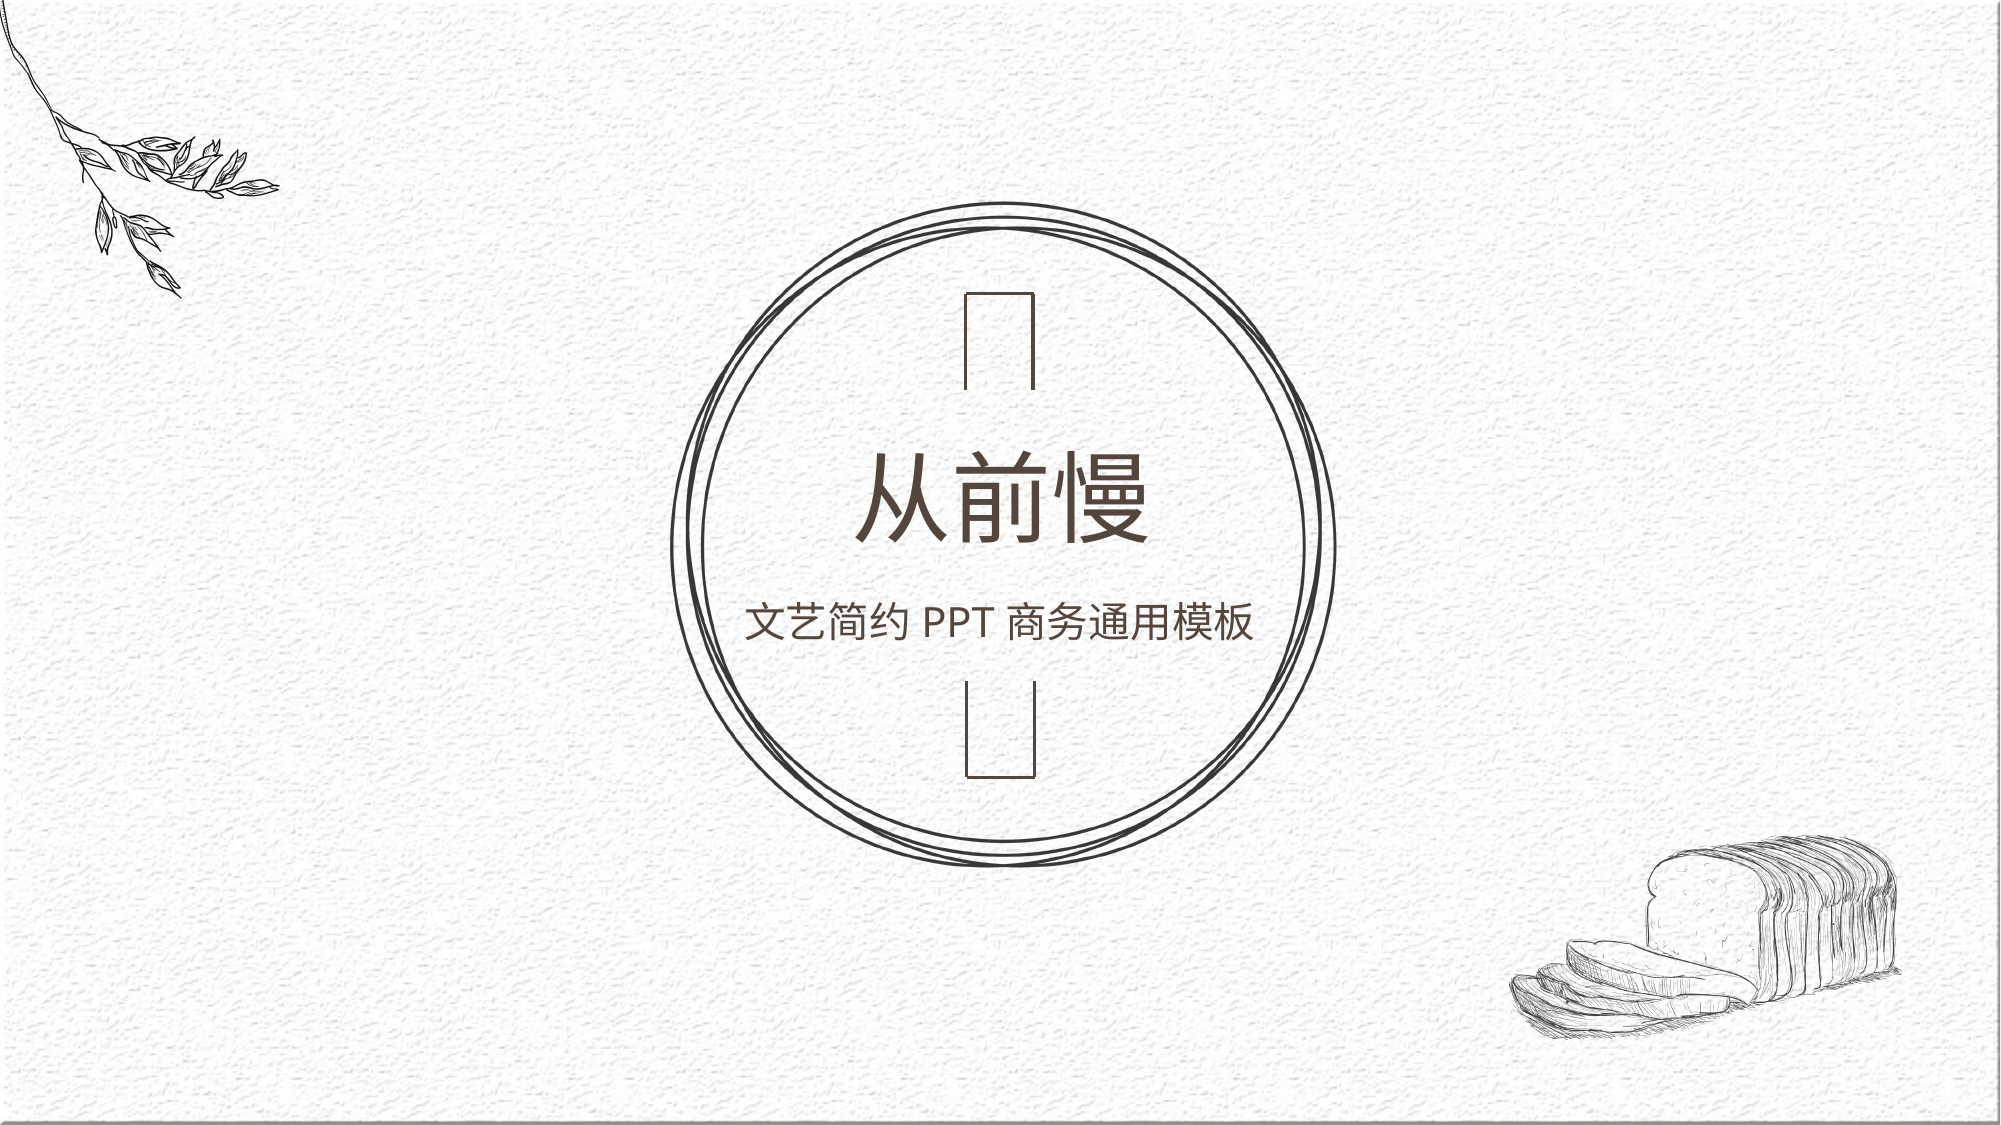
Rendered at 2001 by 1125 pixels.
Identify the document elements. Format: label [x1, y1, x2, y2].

text_box [965, 293, 1035, 391]
picture [0, 0, 2001, 1125]
text_box [966, 680, 1036, 778]
